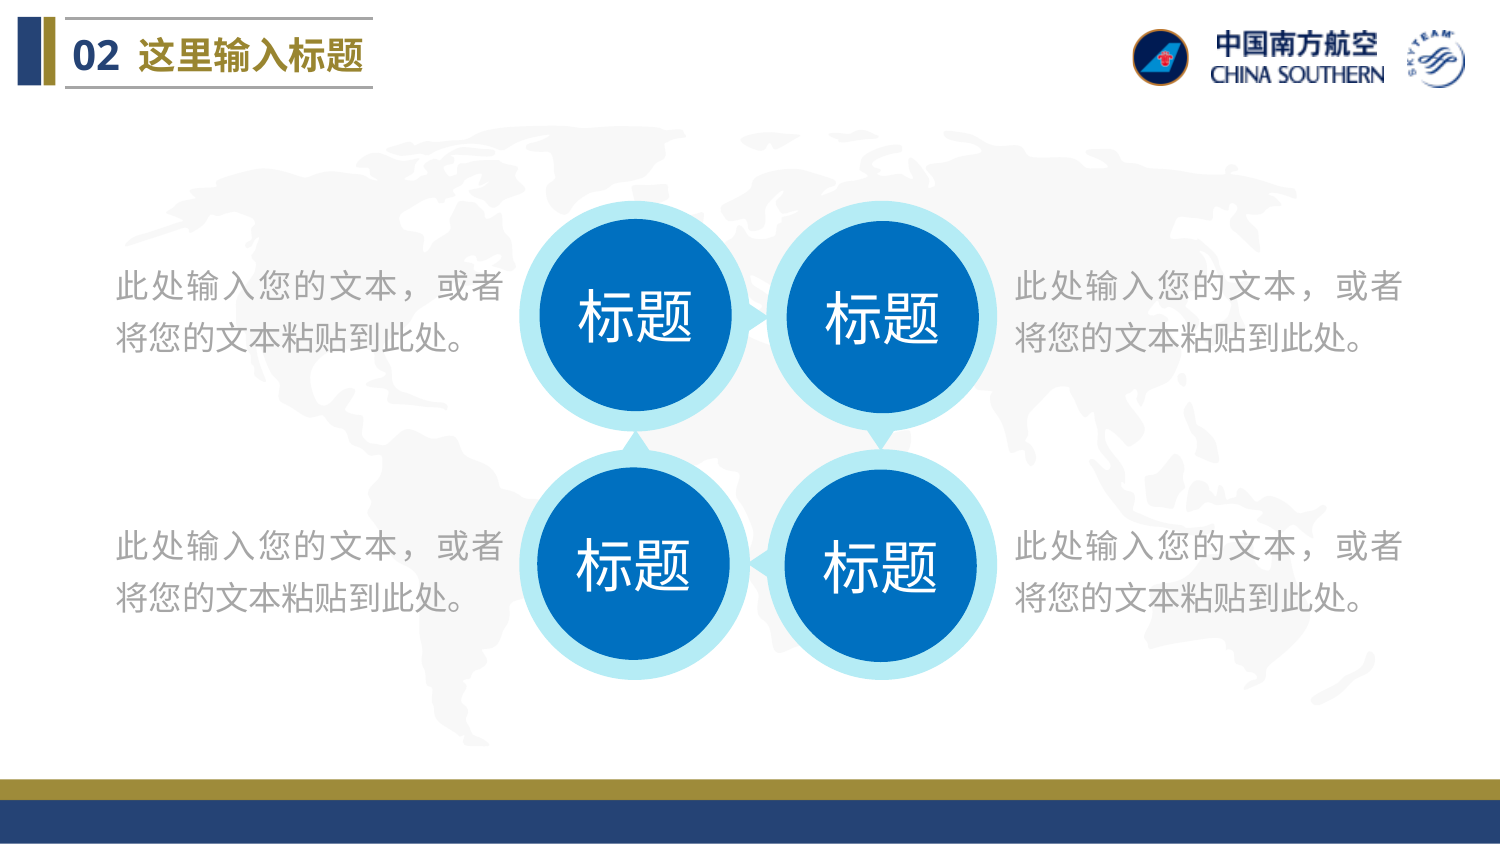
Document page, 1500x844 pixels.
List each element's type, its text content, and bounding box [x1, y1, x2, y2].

text_box 标题 [537, 467, 730, 660]
text_box [519, 200, 766, 432]
text_box 此处输入您的文本，或者将您的文本粘贴到此处。 [1014, 458, 1405, 673]
picture [1211, 66, 1384, 83]
text_box 标题 [784, 469, 977, 663]
picture [1407, 30, 1465, 88]
picture [1132, 29, 1189, 86]
text_box 此处输入您的文本，或者将您的文本粘贴到此处。 [115, 198, 506, 413]
picture [1217, 30, 1377, 57]
text_box [766, 200, 998, 451]
text_box 标题 [539, 218, 732, 412]
text_box [519, 429, 750, 680]
text_box [747, 449, 998, 680]
text_box 此处输入您的文本，或者将您的文本粘贴到此处。 [115, 458, 506, 673]
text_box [57, 21, 413, 88]
text_box 此处输入您的文本，或者将您的文本粘贴到此处。 [1014, 198, 1405, 413]
text_box 标题 [786, 221, 979, 414]
